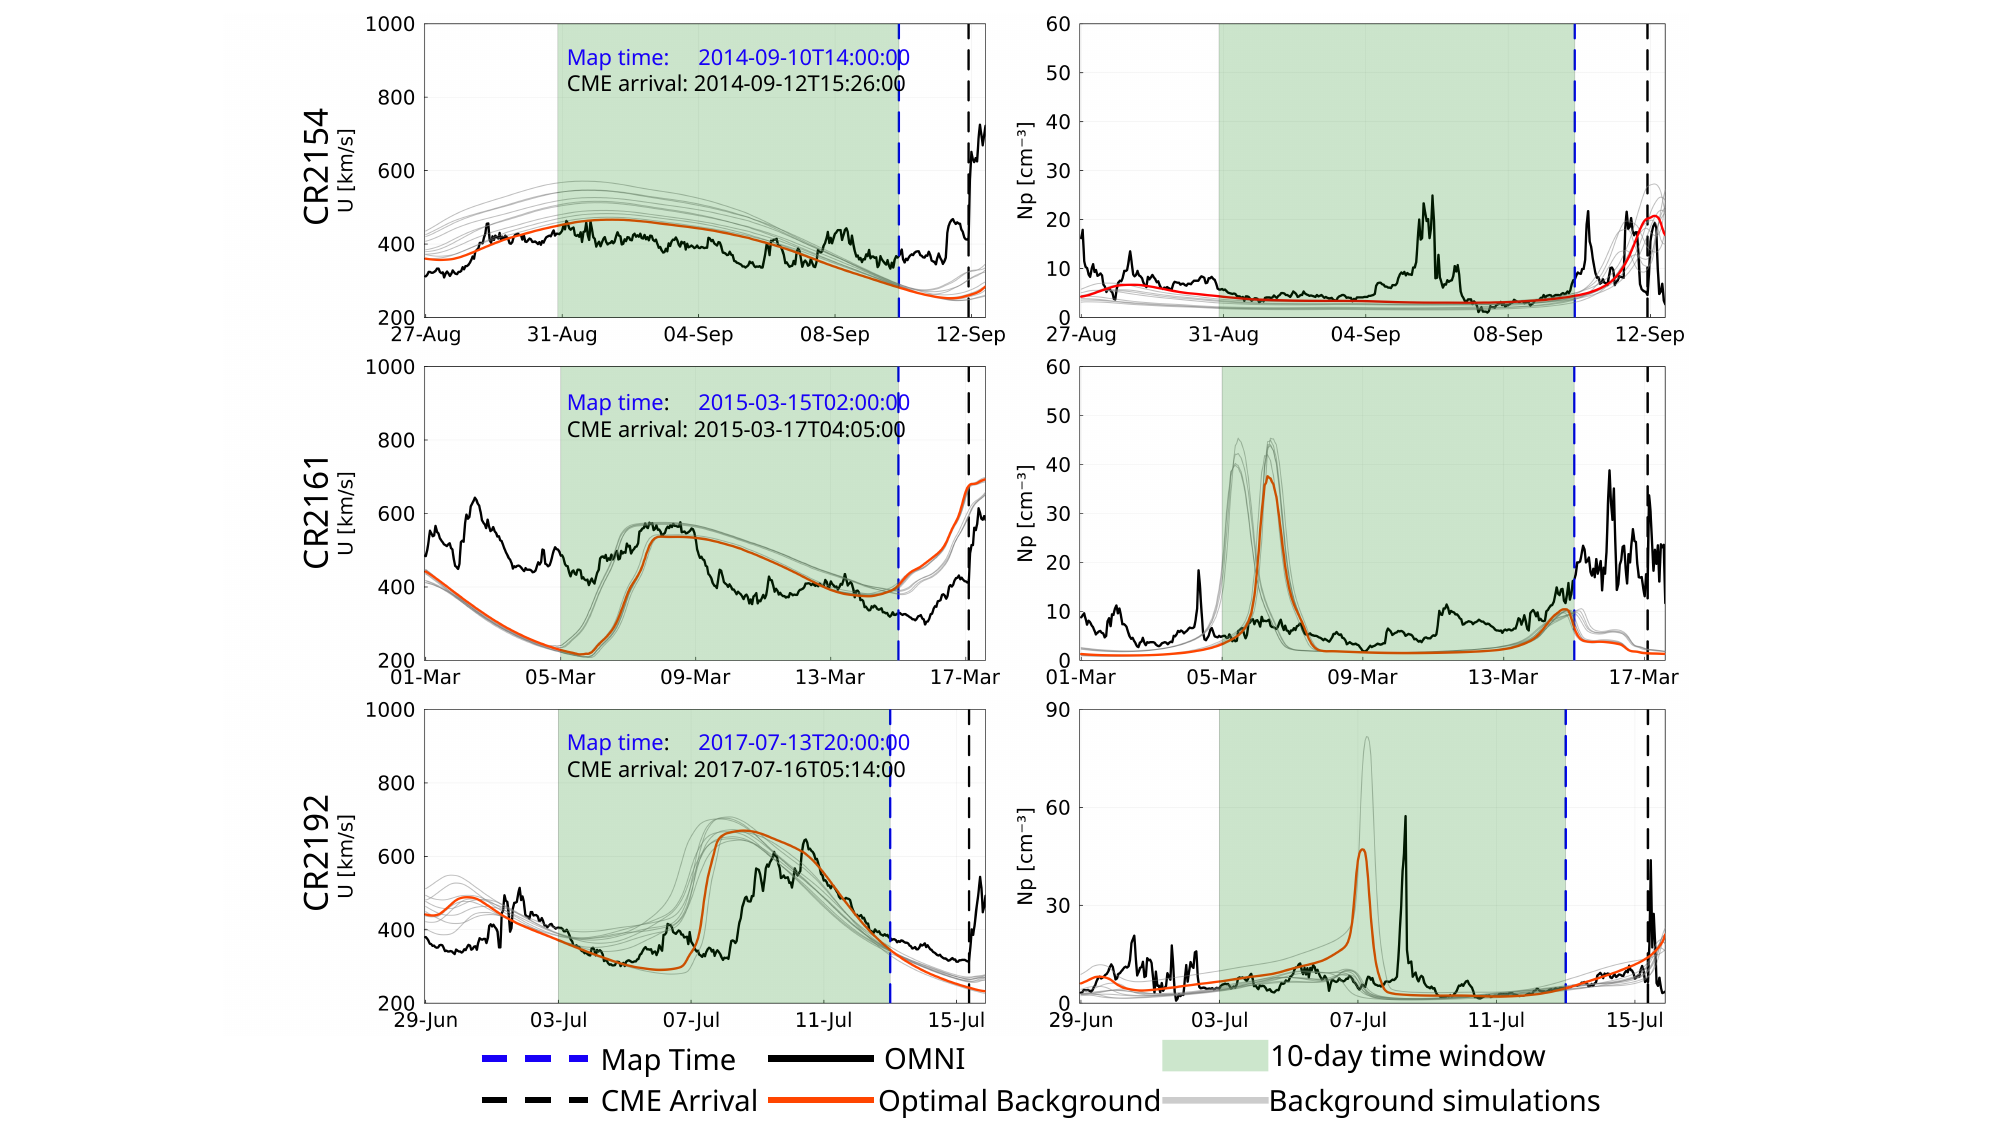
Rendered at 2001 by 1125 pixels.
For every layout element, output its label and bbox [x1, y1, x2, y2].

text_box [223, 13, 1690, 1125]
